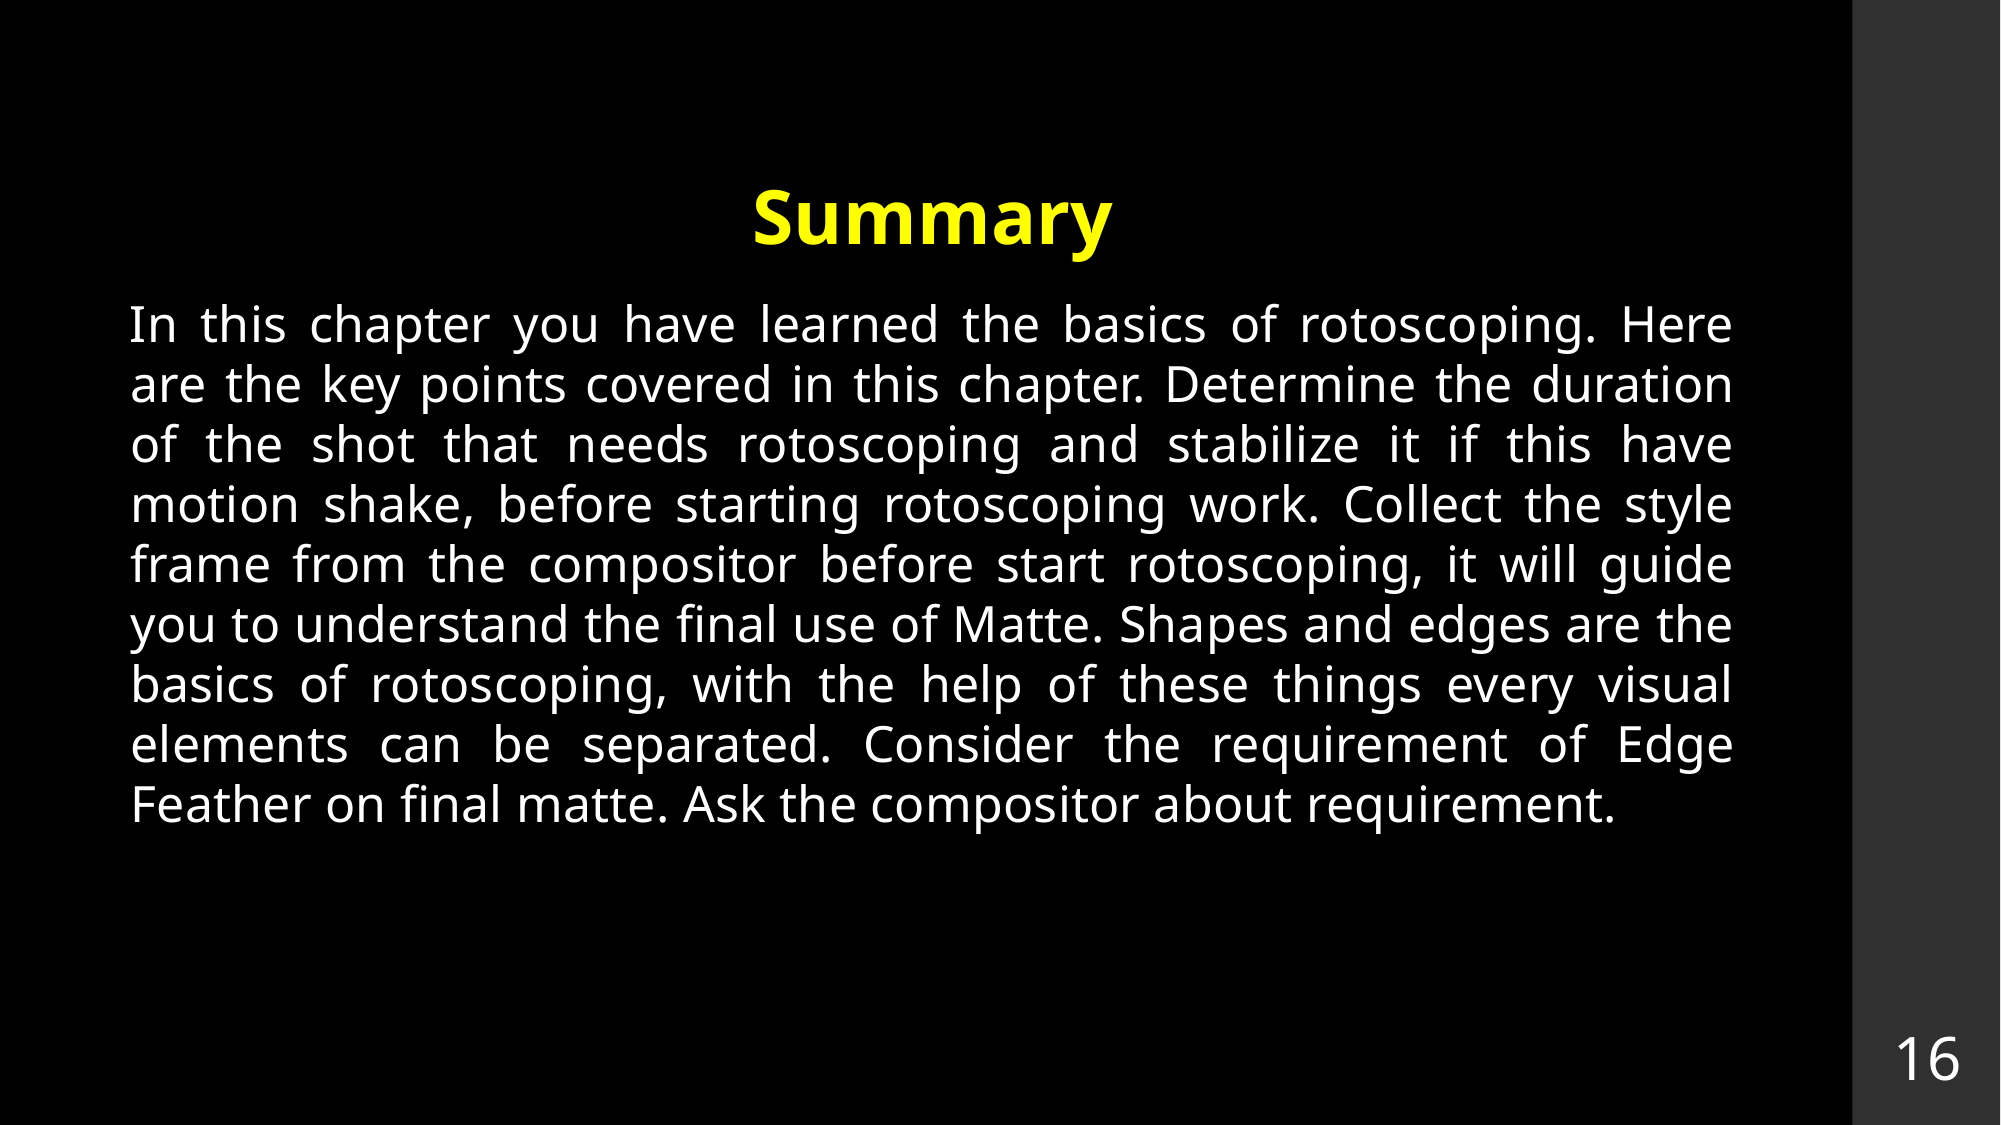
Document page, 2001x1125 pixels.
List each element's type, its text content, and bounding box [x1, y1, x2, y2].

list Summary In this chapter you have learned the basics of rotoscoping. Here are the key points covered in this chapter. Determine the duration of the shot that needs rotoscoping and stabilize it if this have motion shake, before starting rotoscoping work. Collect the style frame from the compositor before start rotoscoping, it will guide you to understand the final use of Matte. Shapes and edges are the basics of rotoscoping, with the help of these things every visual elements can be separated. Consider the requirement of Edge Feather on final matte. Ask the compositor about requirement. [105, 161, 1752, 879]
slide_number 16 [1852, 1012, 2000, 1110]
